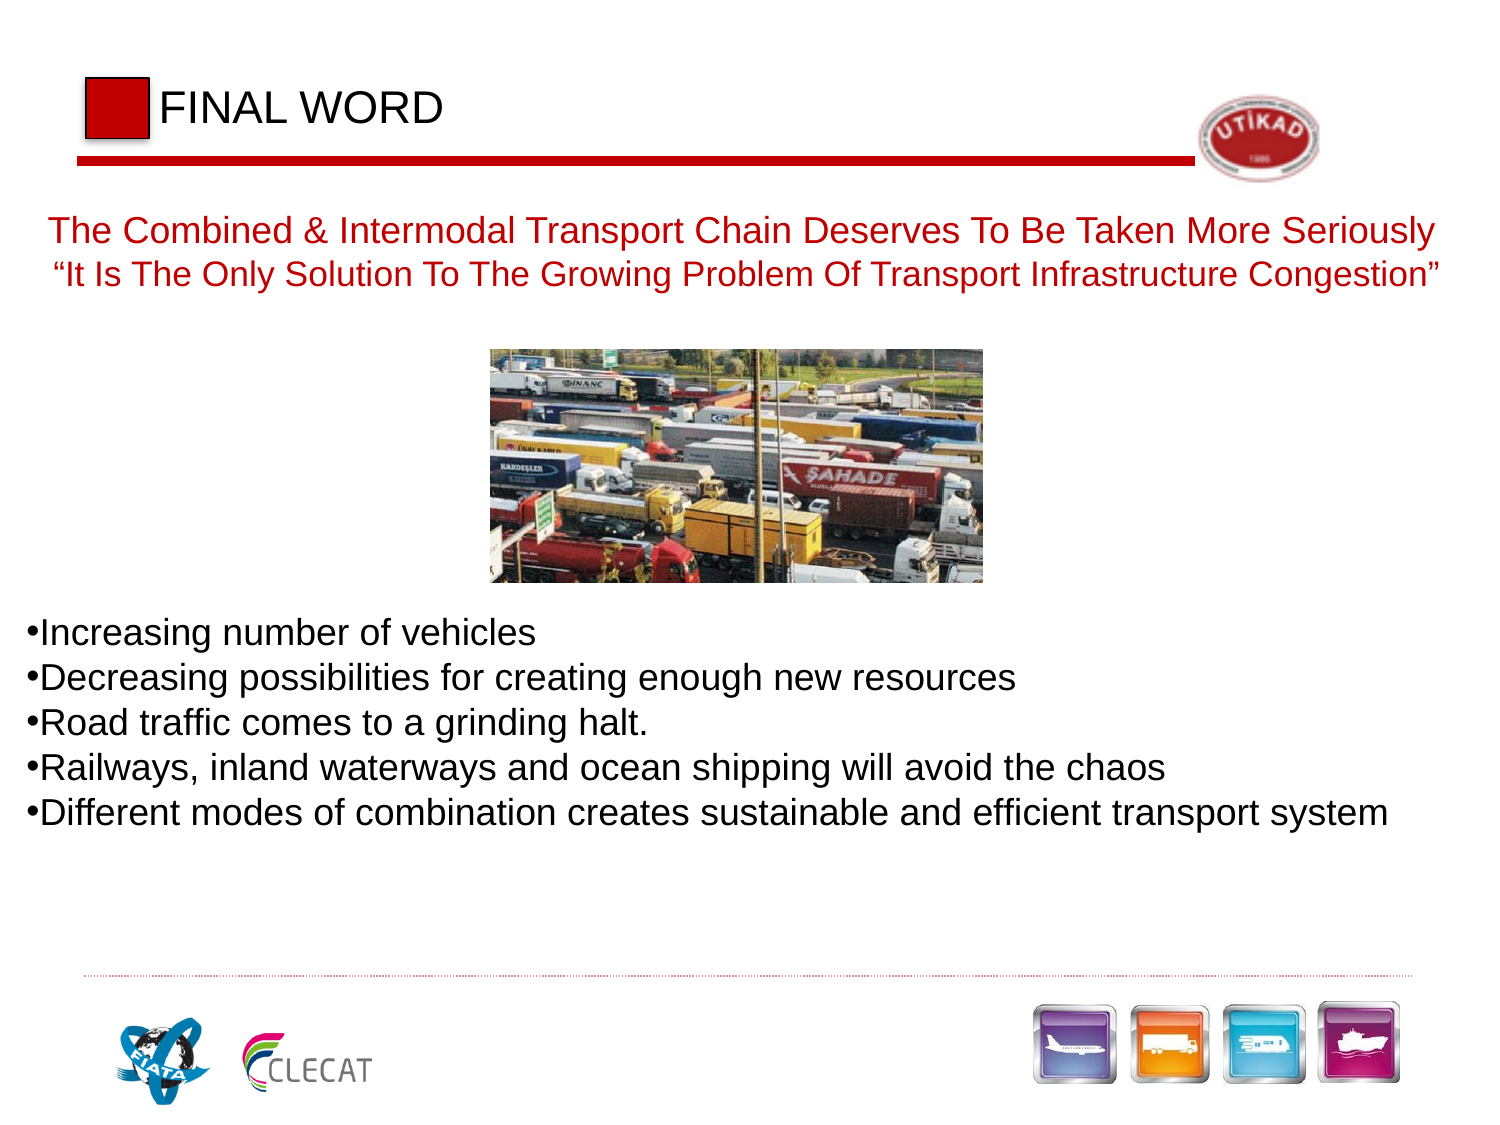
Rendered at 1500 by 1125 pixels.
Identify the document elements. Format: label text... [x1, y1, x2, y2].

picture [1195, 46, 1500, 198]
picture [1128, 1003, 1211, 1084]
picture [1033, 1003, 1117, 1084]
picture [1222, 1003, 1306, 1084]
picture [489, 349, 983, 583]
picture [106, 1005, 219, 1117]
picture [1316, 1001, 1400, 1083]
picture [242, 1033, 372, 1092]
text_box FINAL WORD [143, 70, 460, 141]
text_box The Combined & Intermodal Transport Chain Deserves To Be Taken More Seriously “It Is The Only Solution To The Growing Problem Of Transport Infrastructure Congestion” Increasing number of vehicles Decreasing possibilities for creating enough new resources Road trafﬁc comes to a grinding halt. Railways, inland waterways and ocean shipping will avoid the chaos Different modes of combination creates sustainable and efﬁcient transport system [11, 198, 1483, 841]
